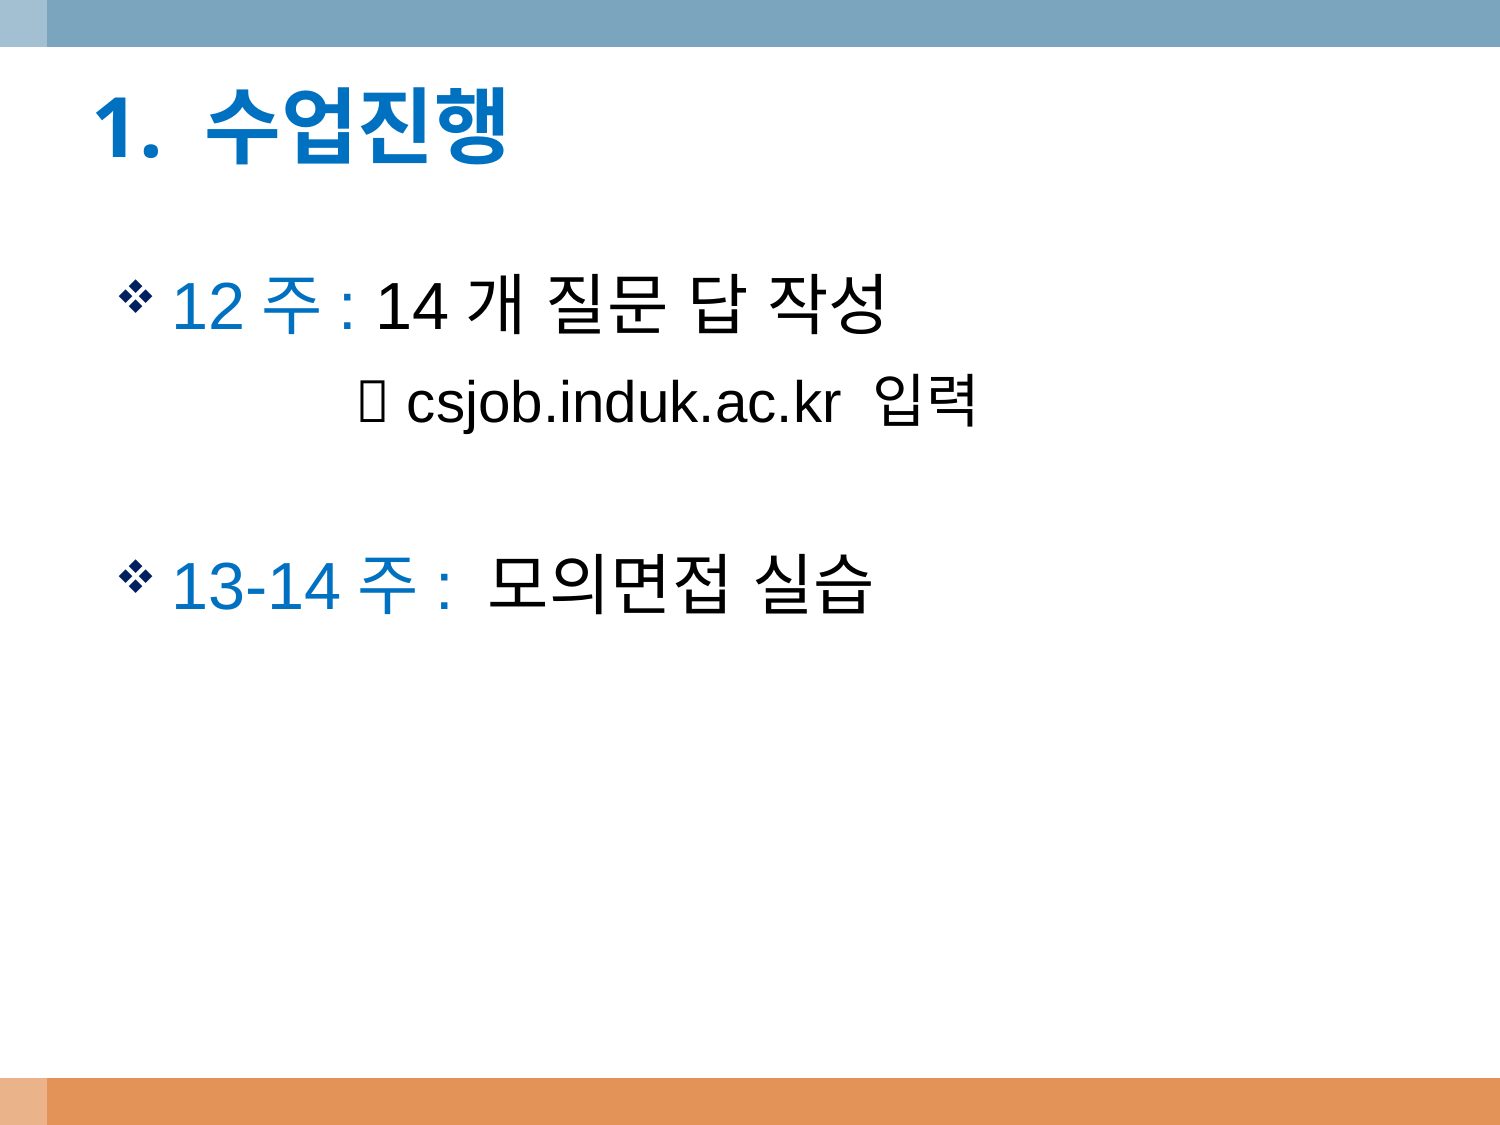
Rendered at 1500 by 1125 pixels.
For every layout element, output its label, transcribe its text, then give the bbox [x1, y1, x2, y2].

text_box 12주: 14개 질문 답 작성  csjob.induk.ac.kr 입력 13-14주: 모의면접 실습 [100, 255, 1435, 705]
list 1. 수업진행 [76, 66, 1412, 197]
